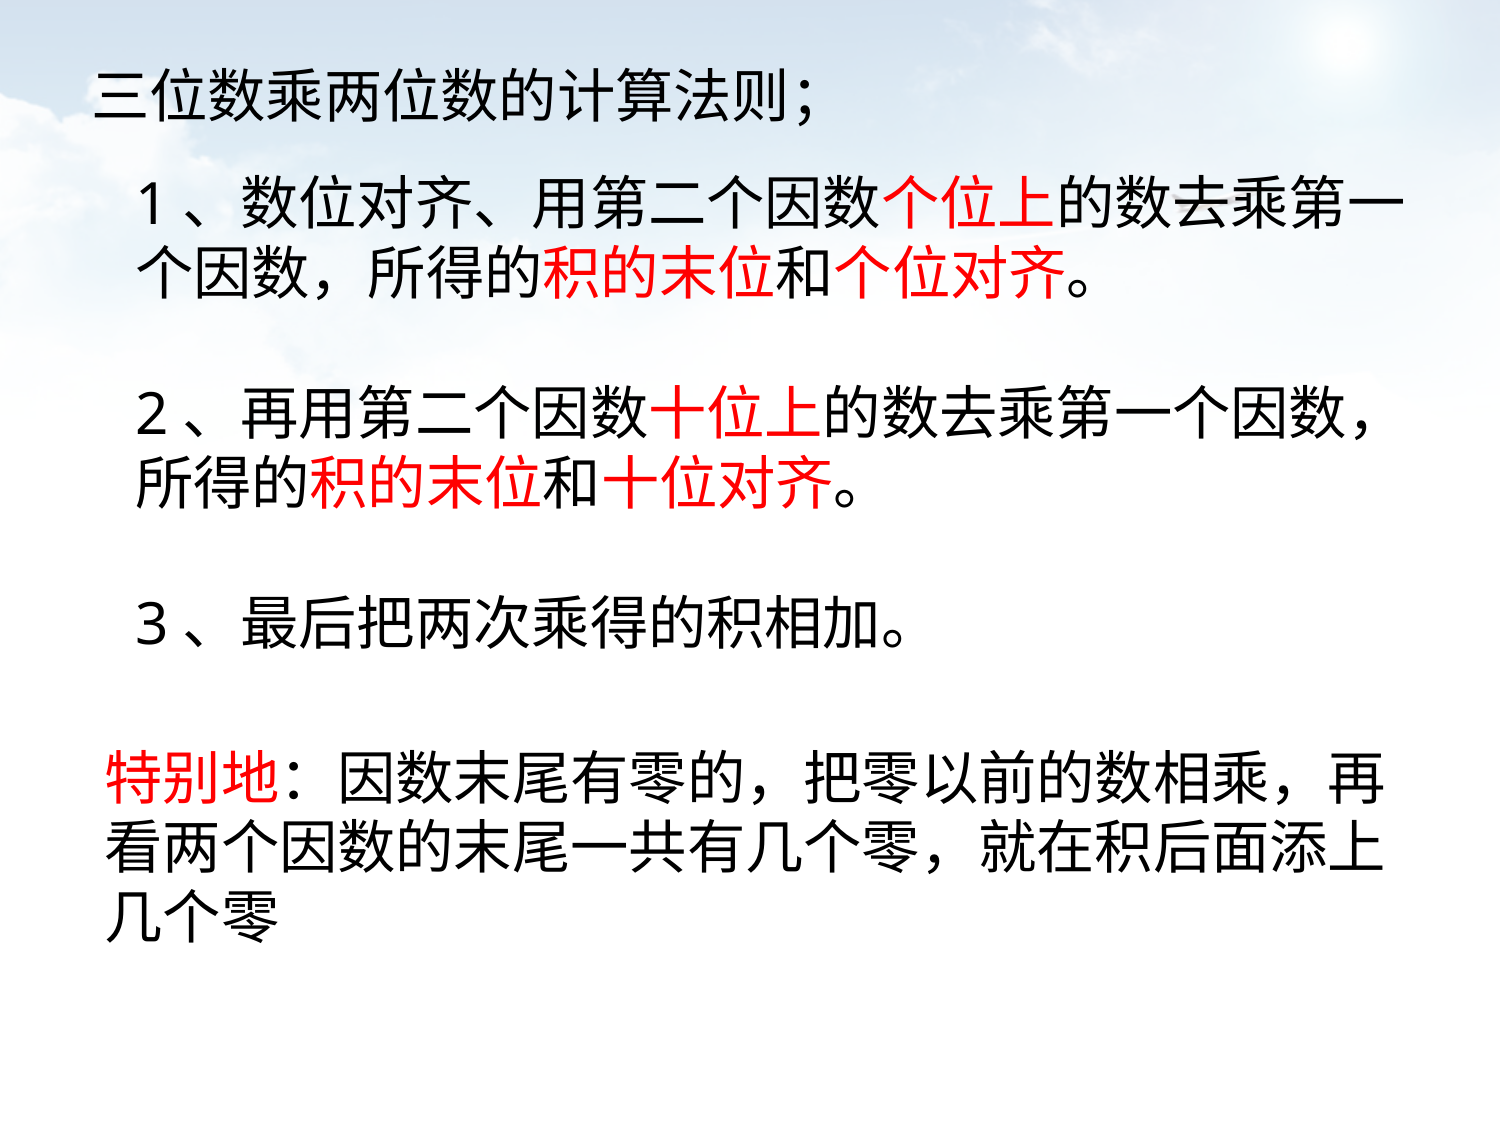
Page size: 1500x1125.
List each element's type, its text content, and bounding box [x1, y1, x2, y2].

text_box 三位数乘两位数的计算法则； [76, 51, 1201, 182]
text_box 特别地：因数末尾有零的，把零以前的数相乘，再看两个因数的末尾一共有几个零，就在积后面添上几个零 [89, 733, 1411, 958]
text_box 1、数位对齐、用第二个因数个位上的数去乘第一个因数，所得的积的末位和个位对齐。 2、再用第二个因数十位上的数去乘第一个因数，所得的积的末位和十位对齐。 3、最后把两次乘得的积相加。 [120, 159, 1424, 734]
